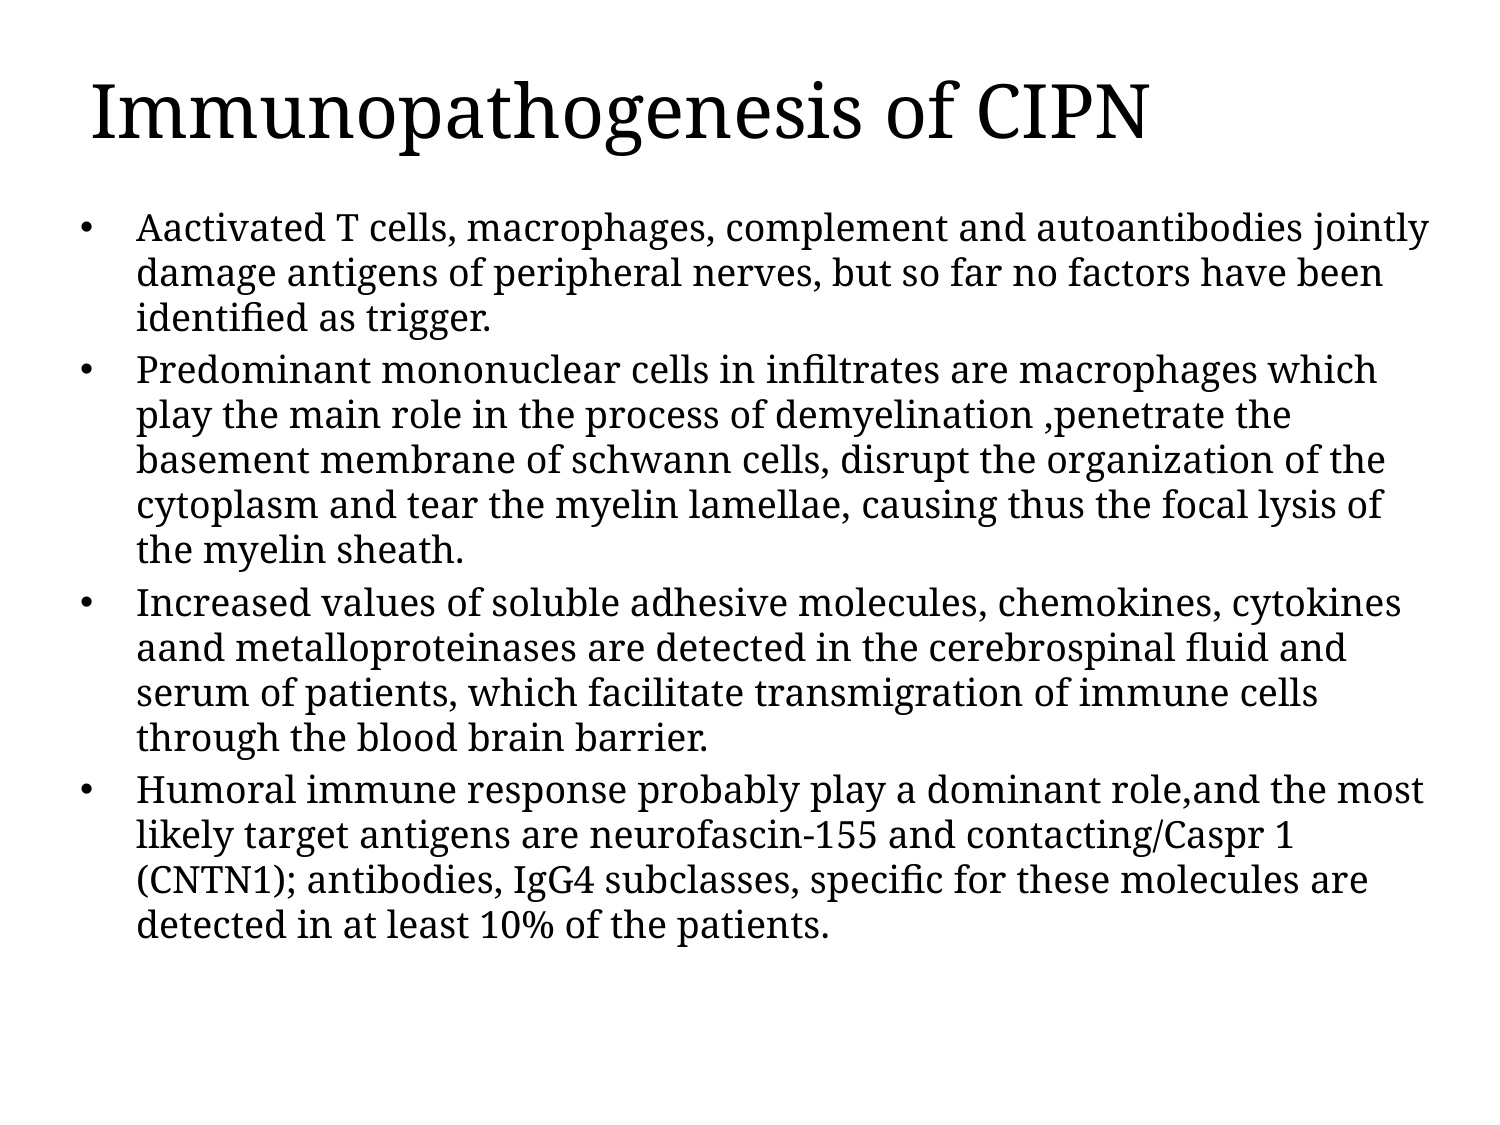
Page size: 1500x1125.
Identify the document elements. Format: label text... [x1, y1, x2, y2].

title Immunopathogenesis of CIPN [75, 45, 1425, 173]
list Aactivated T cells, macrophages, complement and autoantibodies jointly damage antigens of peripheral nerves, but so far no factors have been identified as trigger. Predominant mononuclear cells in infiltrates are macrophages which play the main role in the process of demyelination ,penetrate the basement membrane of schwann cells, disrupt the organization of the cytoplasm and tear the myelin lamellae, causing thus the focal lysis of the myelin sheath. Increased values ​​of soluble adhesive molecules, chemokines, cytokines aand metalloproteinases are detected in the cerebrospinal fluid and serum of patients, which facilitate transmigration of immune cells through the blood brain barrier. Humoral immune response probably play a dominant role,and the most likely target antigens are neurofascin-155 and contacting/Caspr 1 (CNTN1); antibodies, IgG4 subclasses, specific for these molecules are detected in at least 10% of the patients. [64, 196, 1459, 1059]
